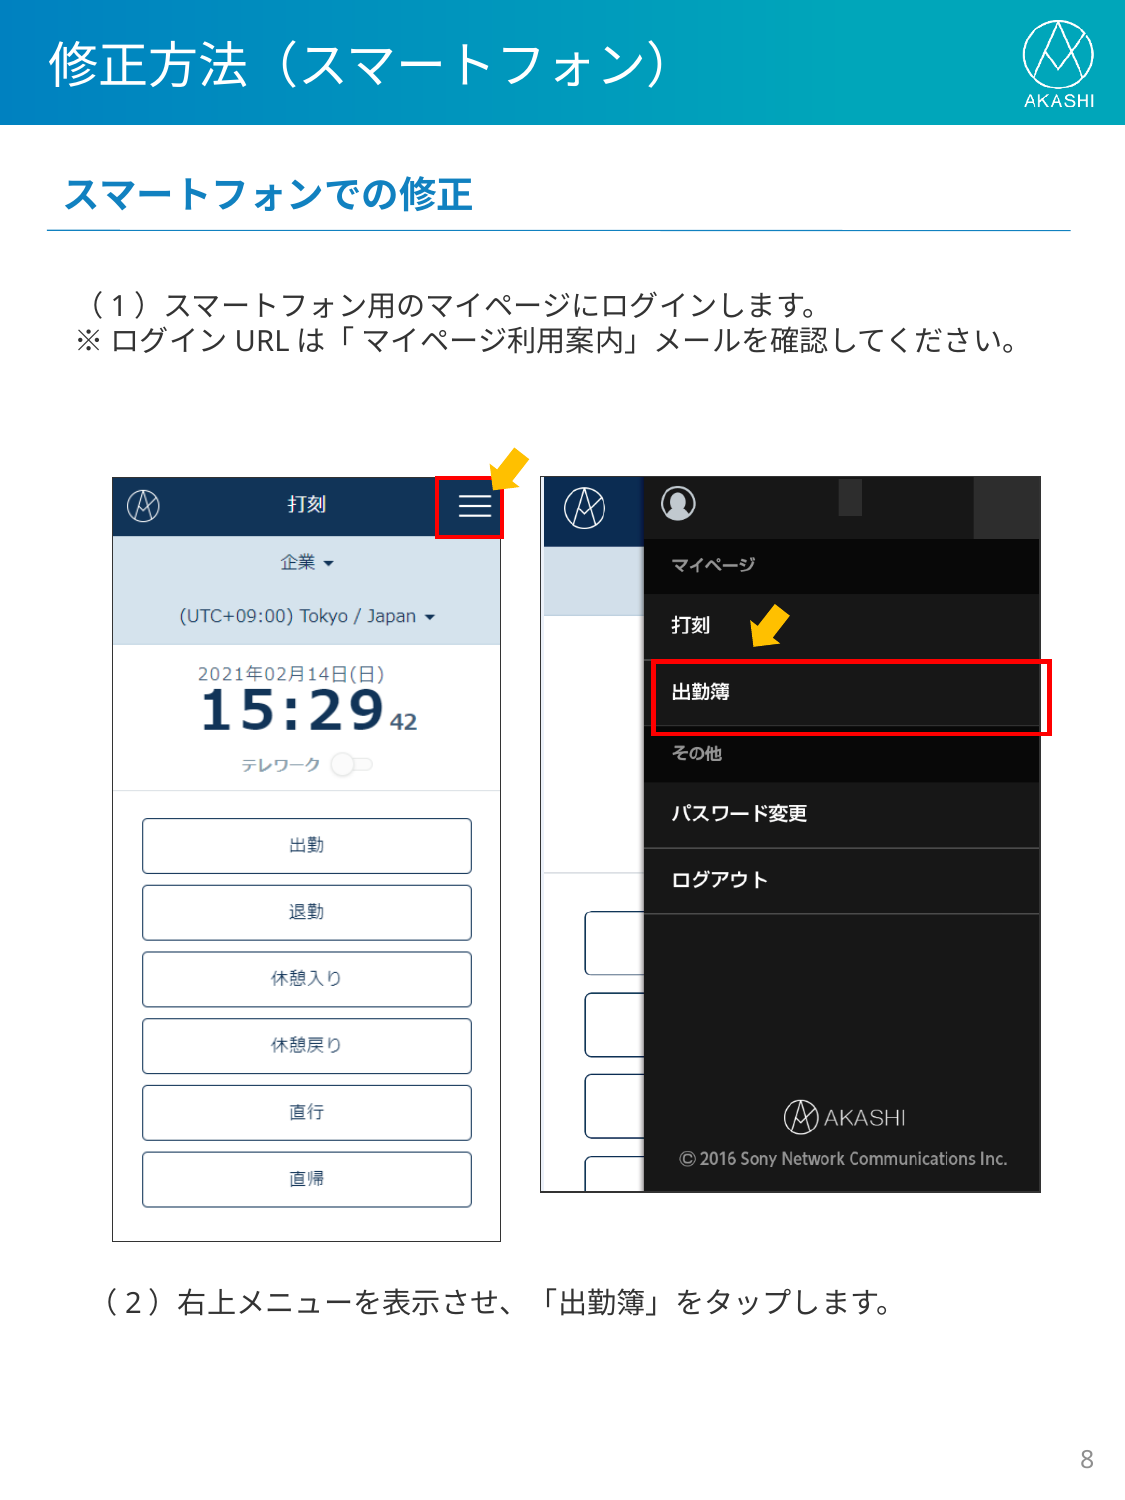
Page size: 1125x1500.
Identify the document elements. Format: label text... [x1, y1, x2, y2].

picture [1045, 9, 1103, 117]
title 修正方法（スマートフォン） [33, 0, 1045, 123]
picture [541, 477, 1040, 1192]
text_box [488, 446, 531, 491]
text_box （1）スマートフォン用のマイページにログインします。 ※ログインURLは「 マイページ利用案内」メールを確認してください。 [59, 279, 1037, 365]
picture [112, 477, 501, 1242]
text_box （2）右上メニューを表示させ、「出勤簿」をタップします。 [73, 1277, 1051, 1327]
text_box [1040, 661, 1050, 735]
text_box スマートフォンでの修正 [48, 163, 490, 224]
slide_number 7 [856, 1420, 1110, 1500]
